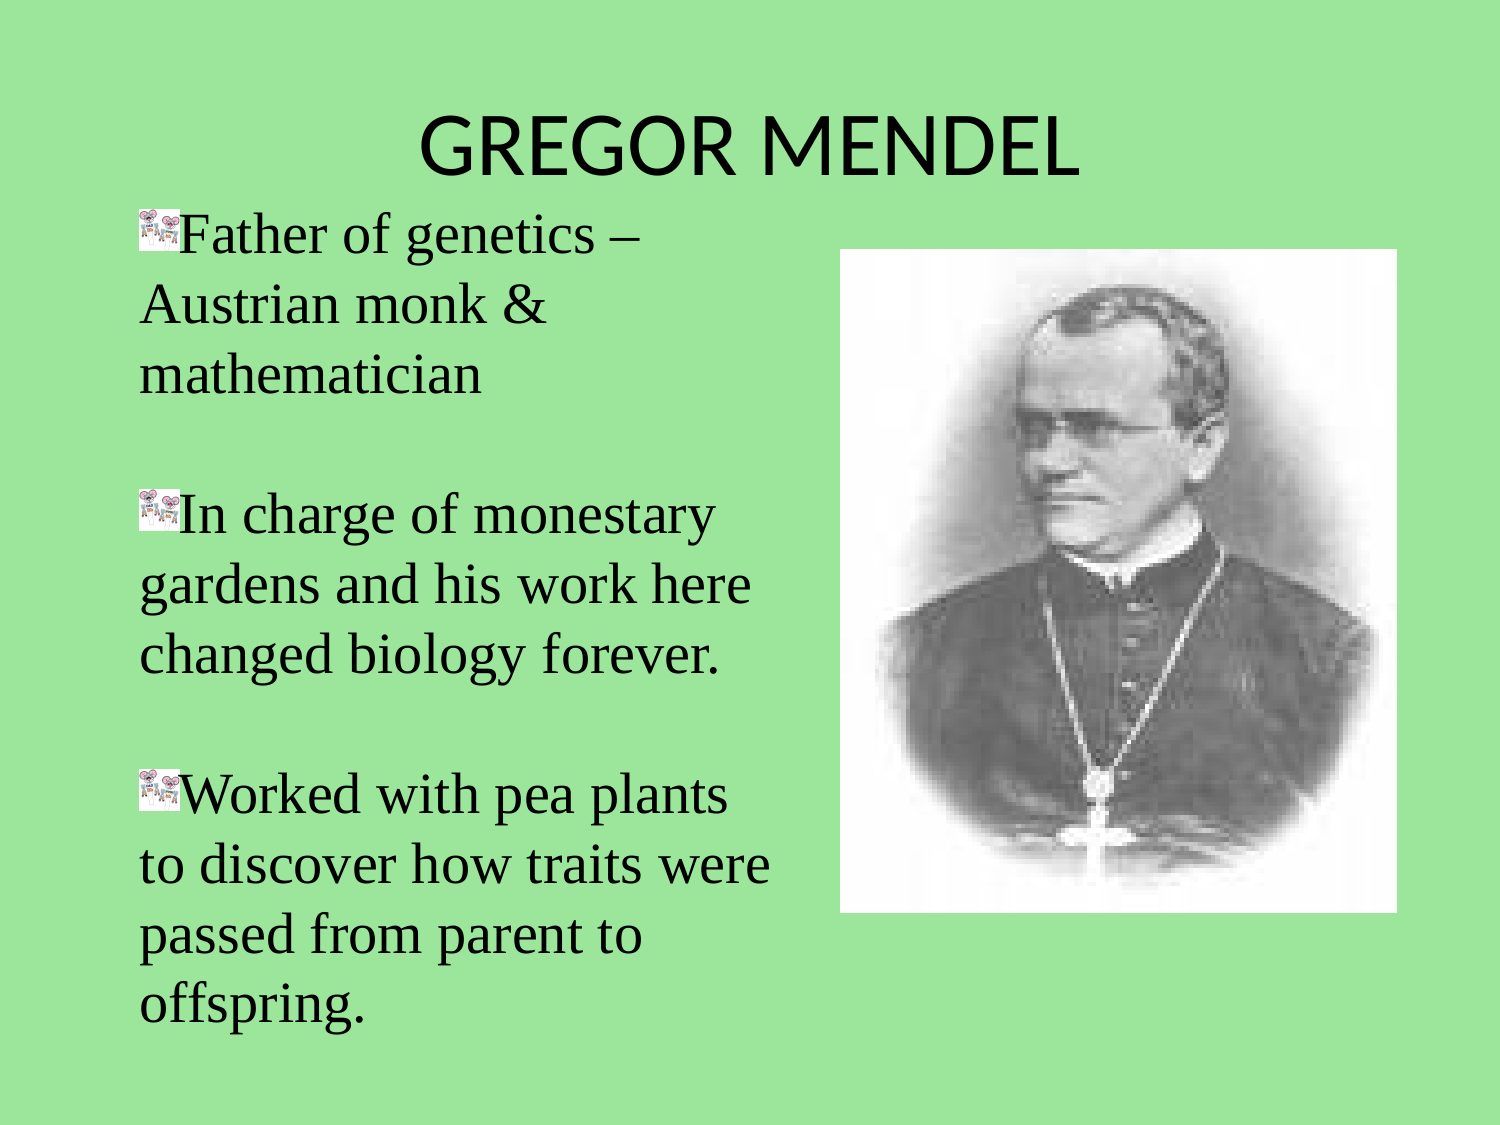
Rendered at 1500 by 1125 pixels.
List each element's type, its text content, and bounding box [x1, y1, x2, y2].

title GREGOR MENDEL [75, 45, 1425, 233]
picture [139, 489, 180, 531]
picture [139, 209, 180, 251]
text_box Father of genetics – Austrian monk & mathematician In charge of monestary gardens and his work here changed biology forever. Worked with pea plants to discover how traits were passed from parent to offspring. [124, 187, 800, 1125]
picture [139, 769, 180, 811]
picture [840, 249, 1398, 913]
